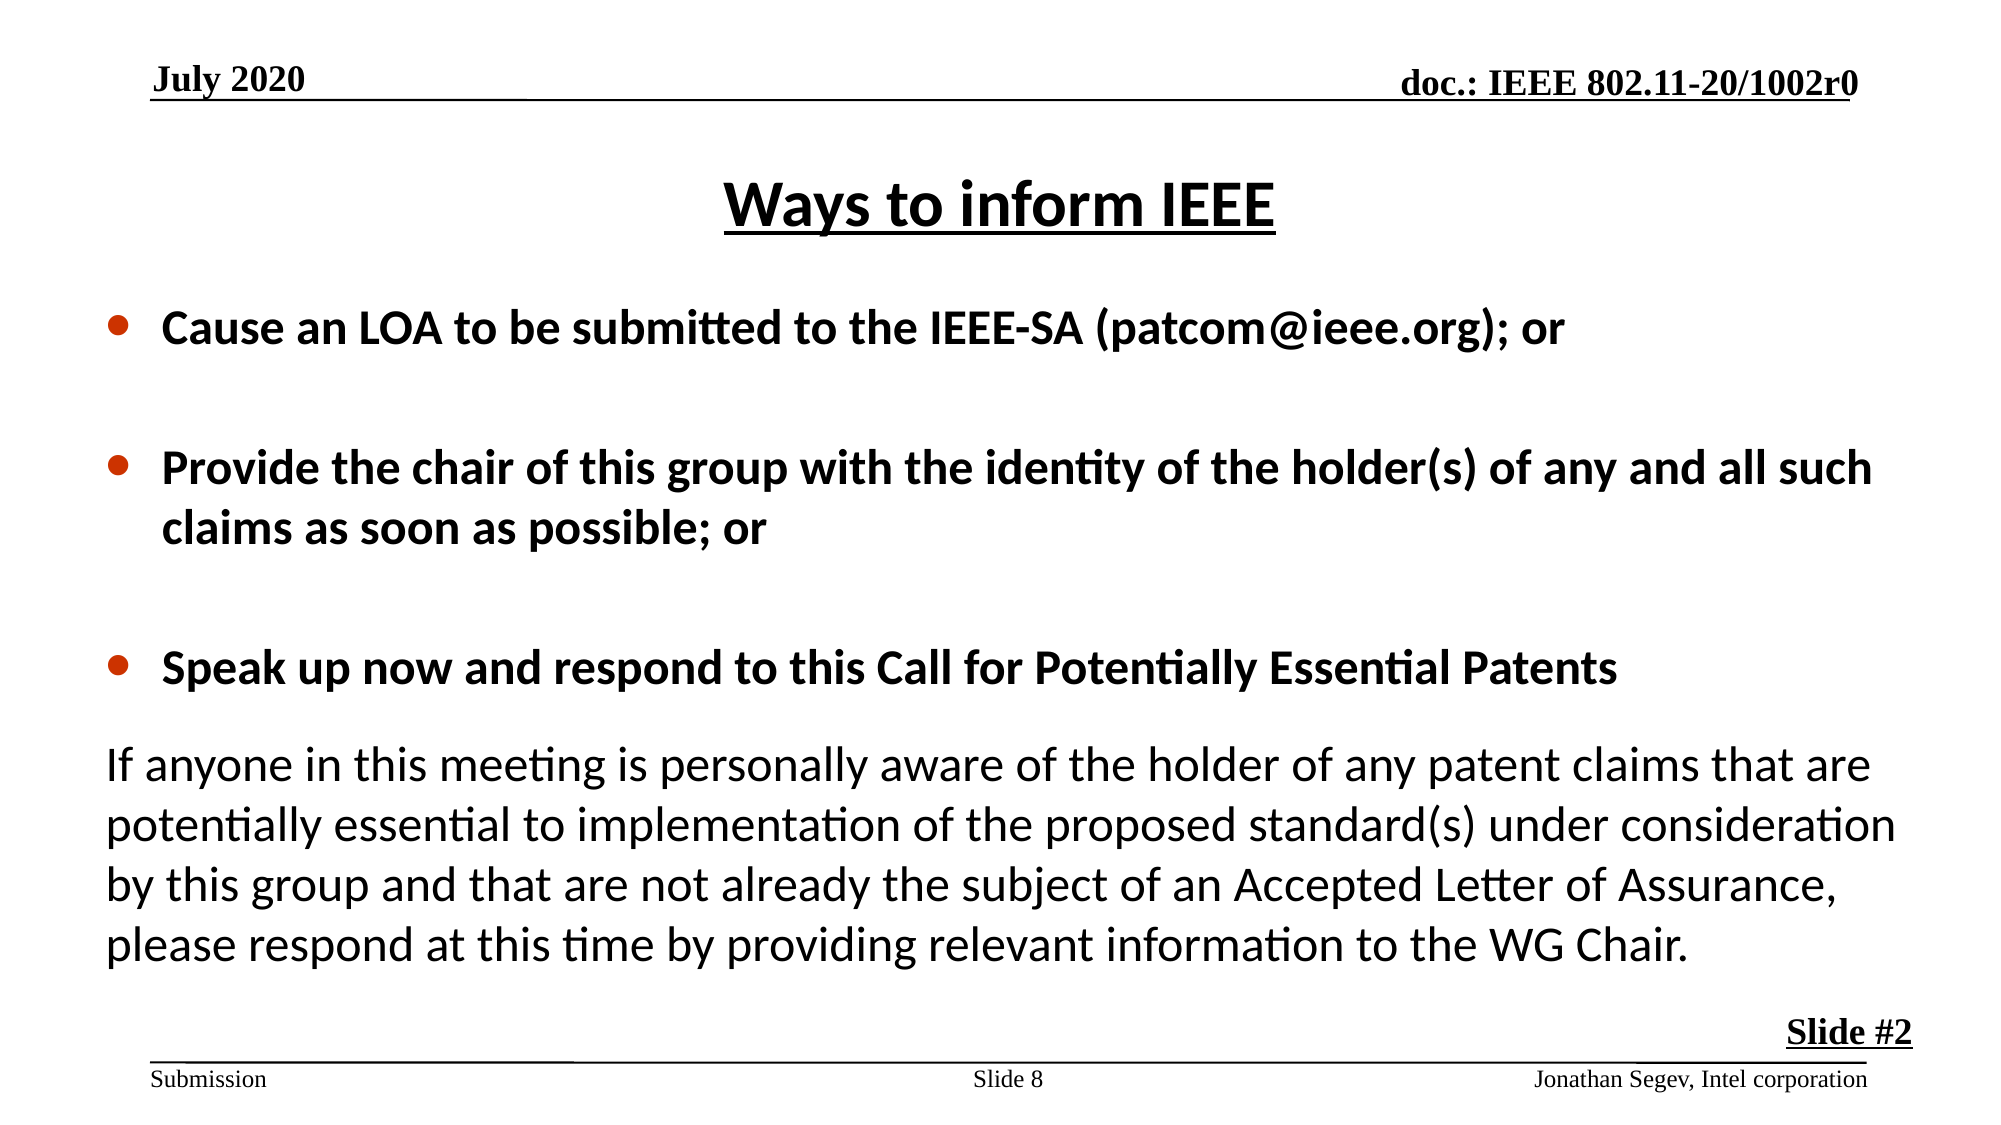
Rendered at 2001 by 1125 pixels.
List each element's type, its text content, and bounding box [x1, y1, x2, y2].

text_box Slide #2 [1771, 999, 1928, 1060]
slide_number Slide 8 [950, 1061, 1067, 1123]
title Ways to inform IEEE [149, 112, 1850, 286]
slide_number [152, 54, 563, 100]
list Cause an LOA to be submitted to the IEEE-SA (patcom@ieee.org); or Provide the chair of this group with the identity of the holder(s) of any and all such claims as soon as possible; or Speak up now and respond to this Call for Potentially Essential Patents If anyone in this meeting is personally aware of the holder of any patent claims that are potentially essential to implementation of the proposed standard(s) under consideration by this group and that are not already the subject of an Accepted Letter of Assurance, please respond at this time by providing relevant information to the WG Chair. [90, 286, 1946, 1000]
footer Jonathan Segev, Intel corporation [1171, 1061, 1869, 1093]
